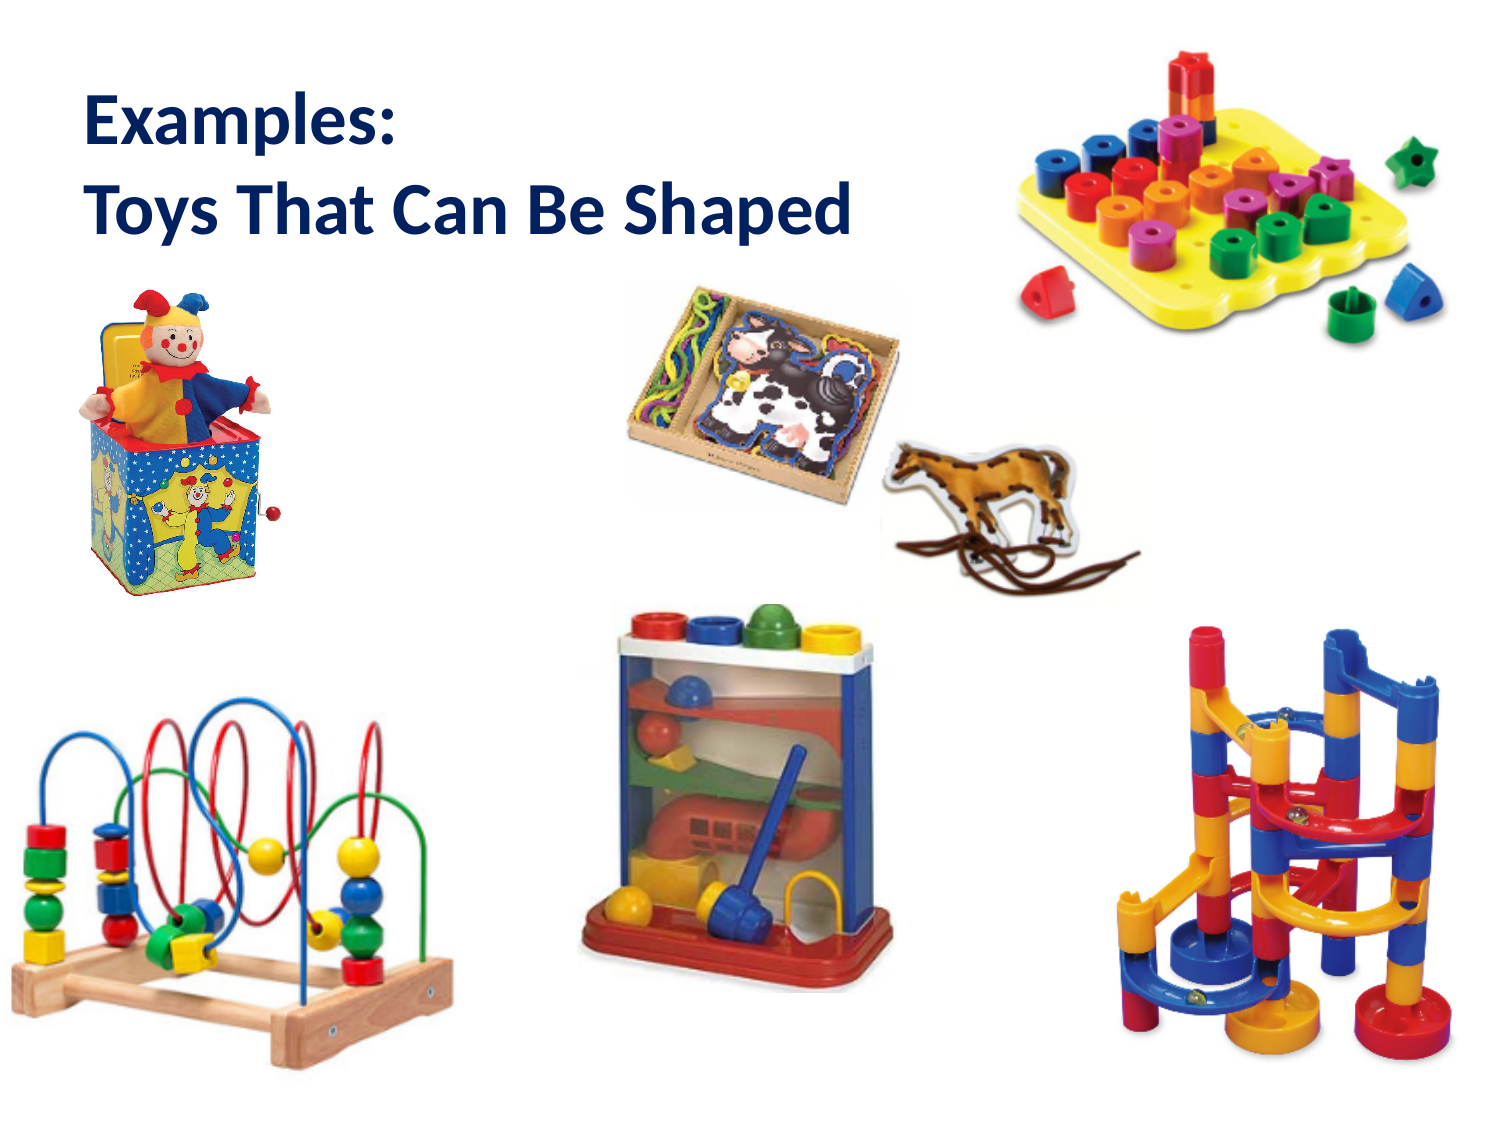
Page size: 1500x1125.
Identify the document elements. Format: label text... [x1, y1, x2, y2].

picture [574, 37, 1462, 993]
picture [1112, 624, 1463, 1070]
picture [0, 687, 476, 1083]
picture [74, 287, 283, 601]
text_box Examples: Toys That Can Be Shaped [68, 62, 870, 258]
